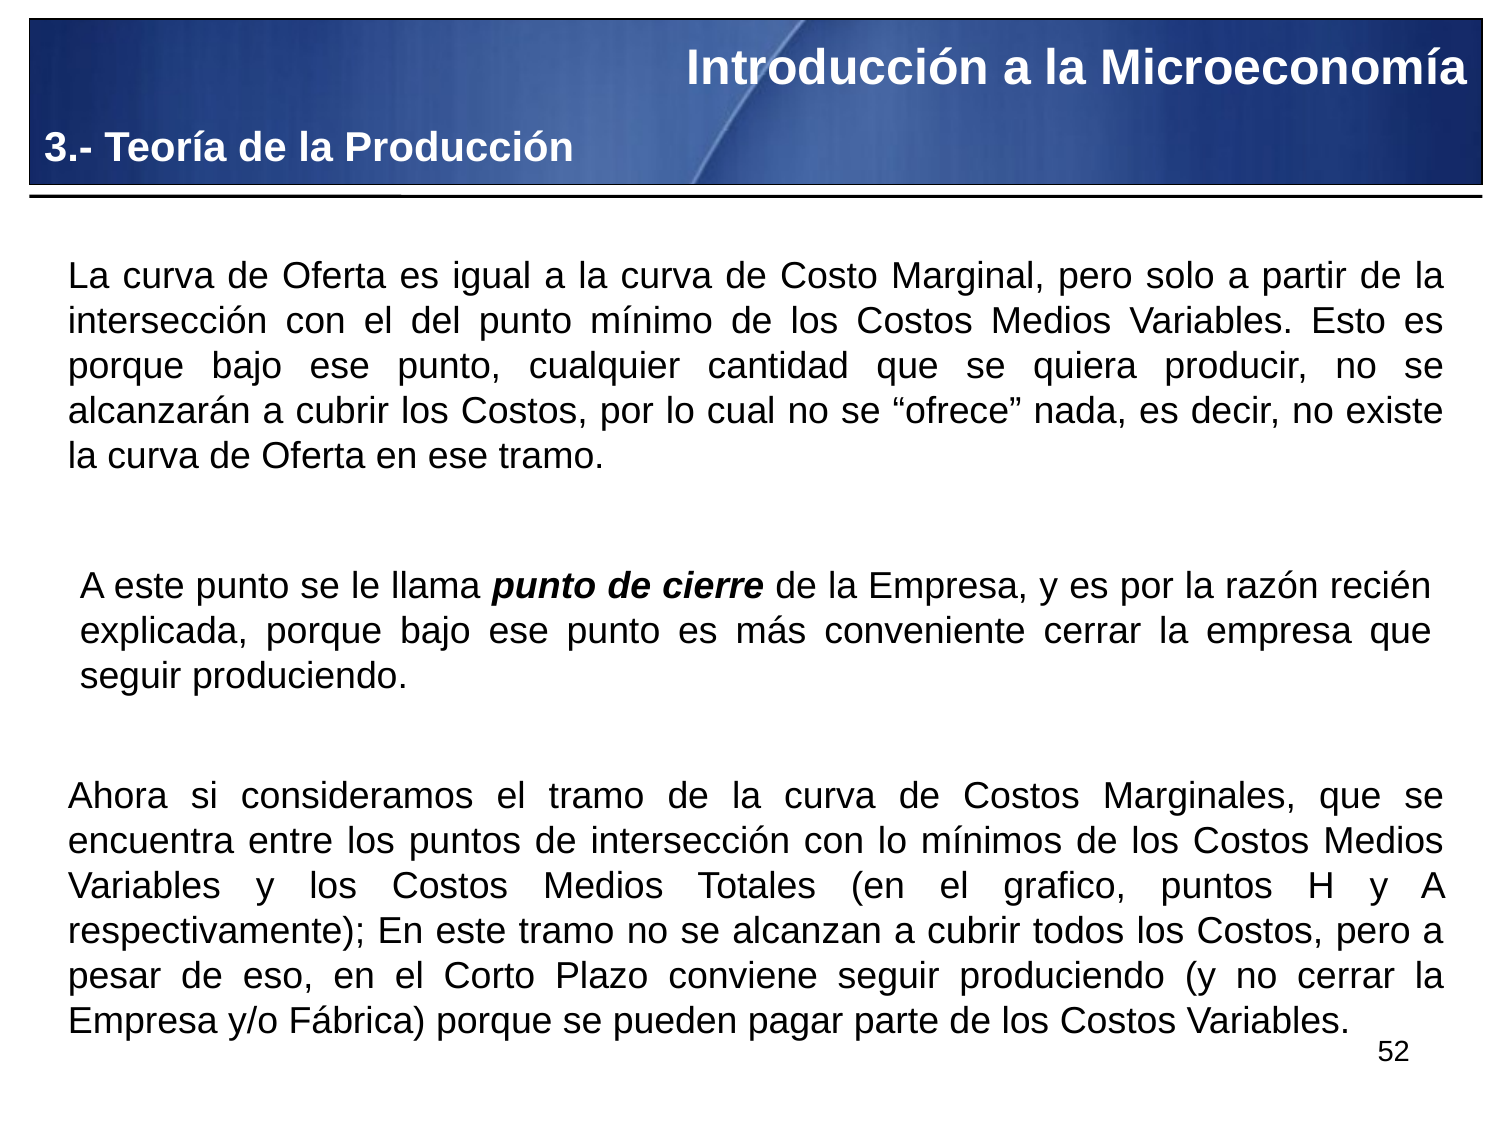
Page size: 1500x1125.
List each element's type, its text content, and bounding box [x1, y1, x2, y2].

text_box La curva de Oferta es igual a la curva de Costo Marginal, pero solo a partir de la intersección con el del punto mínimo de los Costos Medios Variables. Esto es porque bajo ese punto, cualquier cantidad que se quiera producir, no se alcanzarán a cubrir los Costos, por lo cual no se “ofrece” nada, es decir, no existe la curva de Oferta en ese tramo. [53, 243, 1459, 484]
text_box A este punto se le llama punto de cierre de la Empresa, y es por la razón recién explicada, porque bajo ese punto es más conveniente cerrar la empresa que seguir produciendo. [65, 553, 1447, 704]
text_box Introducción a la Microeconomía [608, 26, 1483, 102]
text_box 3.- Teoría de la Producción [29, 112, 632, 178]
slide_number 52 [1074, 1049, 1426, 1103]
text_box [29, 19, 1483, 185]
text_box Ahora si consideramos el tramo de la curva de Costos Marginales, que se encuentra entre los puntos de intersección con lo mínimos de los Costos Medios Variables y los Costos Medios Totales (en el grafico, puntos H y A respectivamente); En este tramo no se alcanzan a cubrir todos los Costos, pero a pesar de eso, en el Corto Plazo conviene seguir produciendo (y no cerrar la Empresa y/o Fábrica) porque se pueden pagar parte de los Costos Variables. [53, 763, 1459, 1049]
